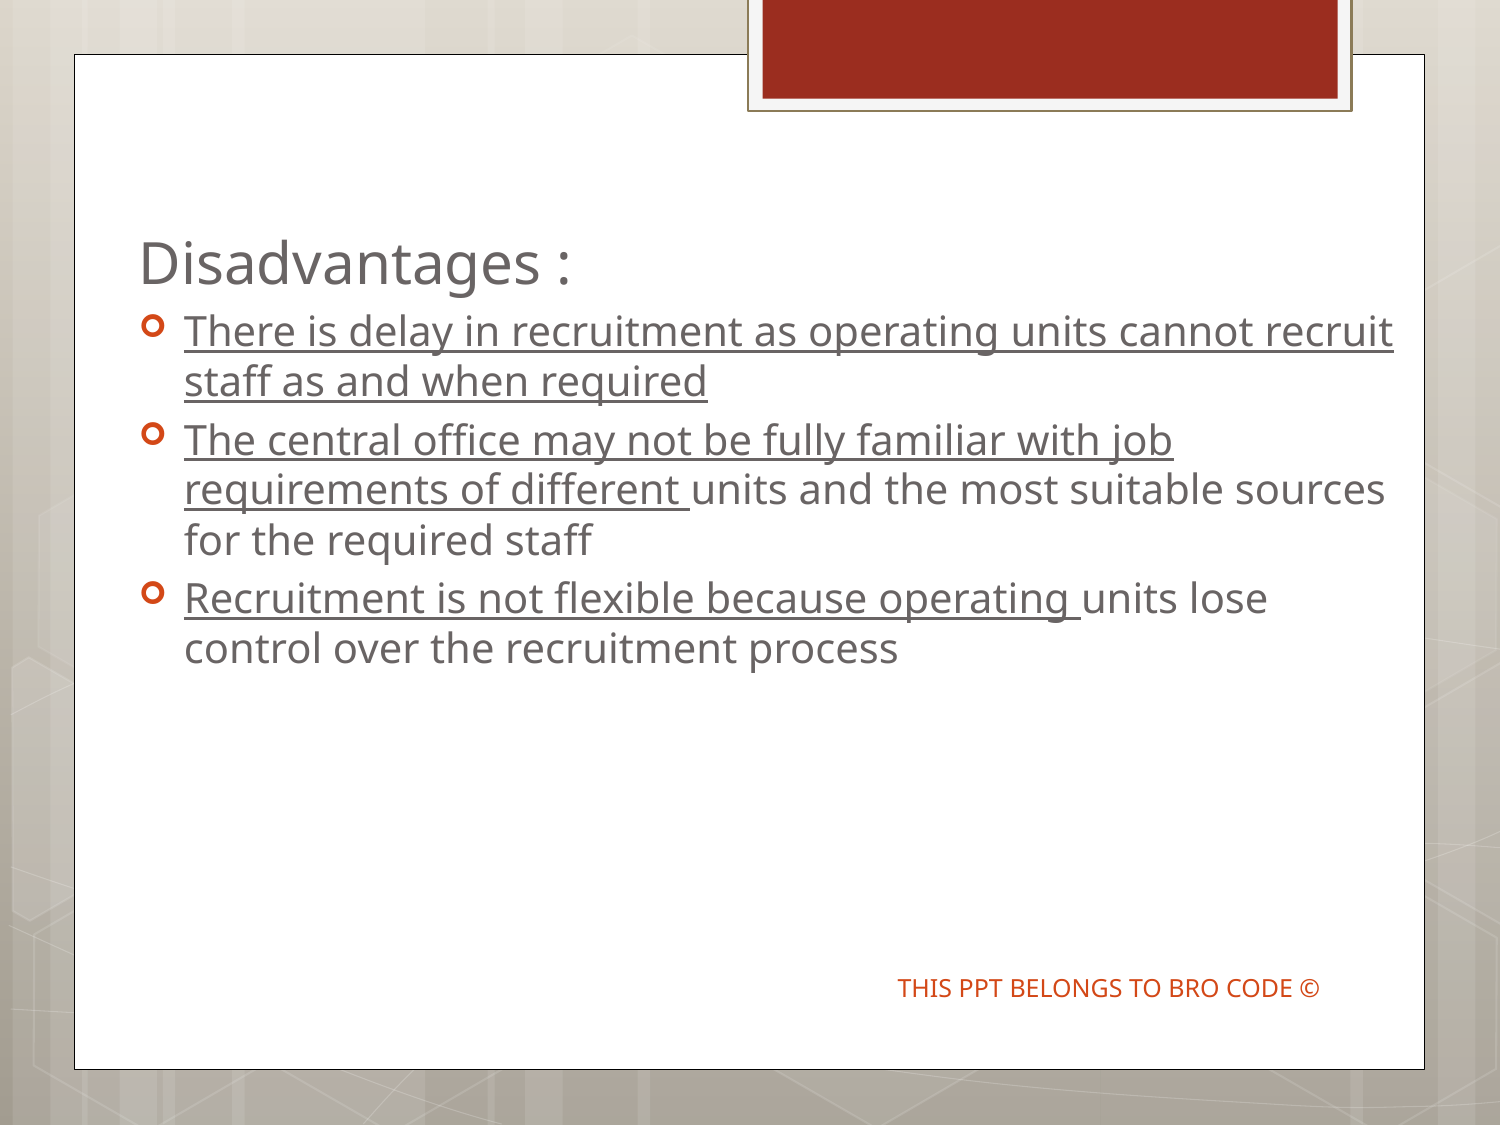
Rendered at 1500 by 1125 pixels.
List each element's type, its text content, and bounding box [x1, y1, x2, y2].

footer THIS PPT BELONGS TO BRO CODE © [761, 960, 1336, 1020]
list Disadvantages : There is delay in recruitment as operating units cannot recruit staff as and when required The central office may not be fully familiar with job requirements of different units and the most suitable sources for the required staff Recruitment is not flexible because operating units lose control over the recruitment process [112, 137, 1425, 1005]
